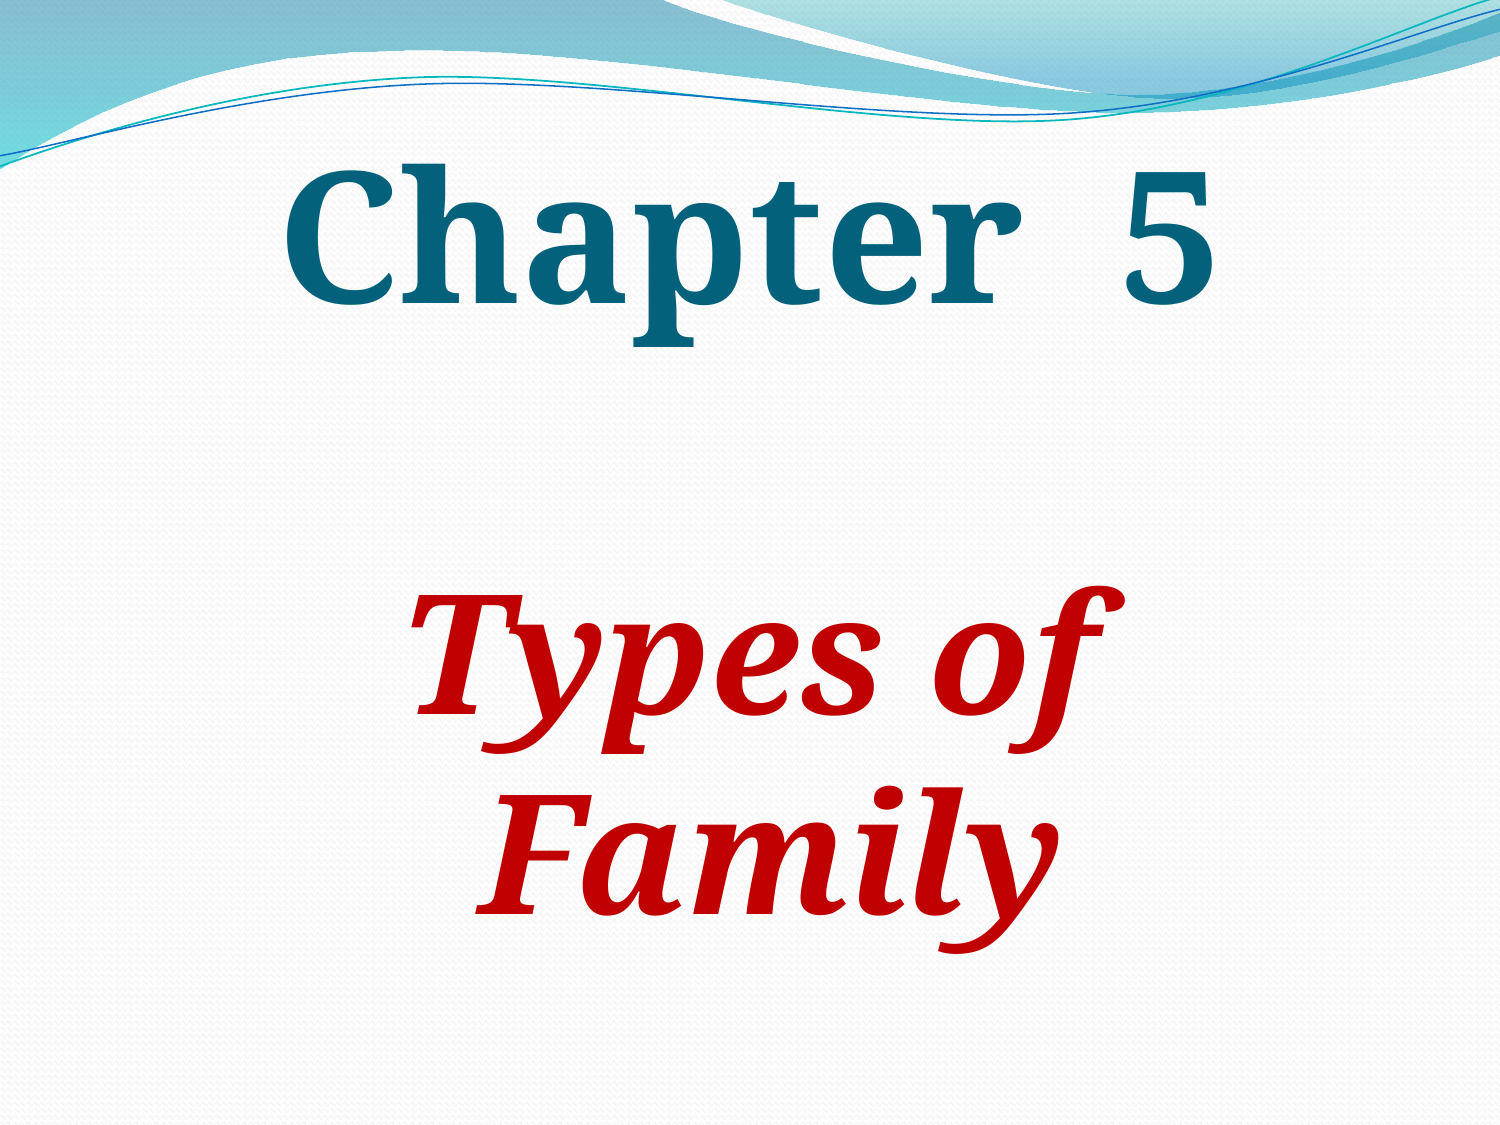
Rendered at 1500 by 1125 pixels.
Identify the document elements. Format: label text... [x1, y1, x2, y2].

list Chapter 5 Types of Family [75, 112, 1425, 1038]
